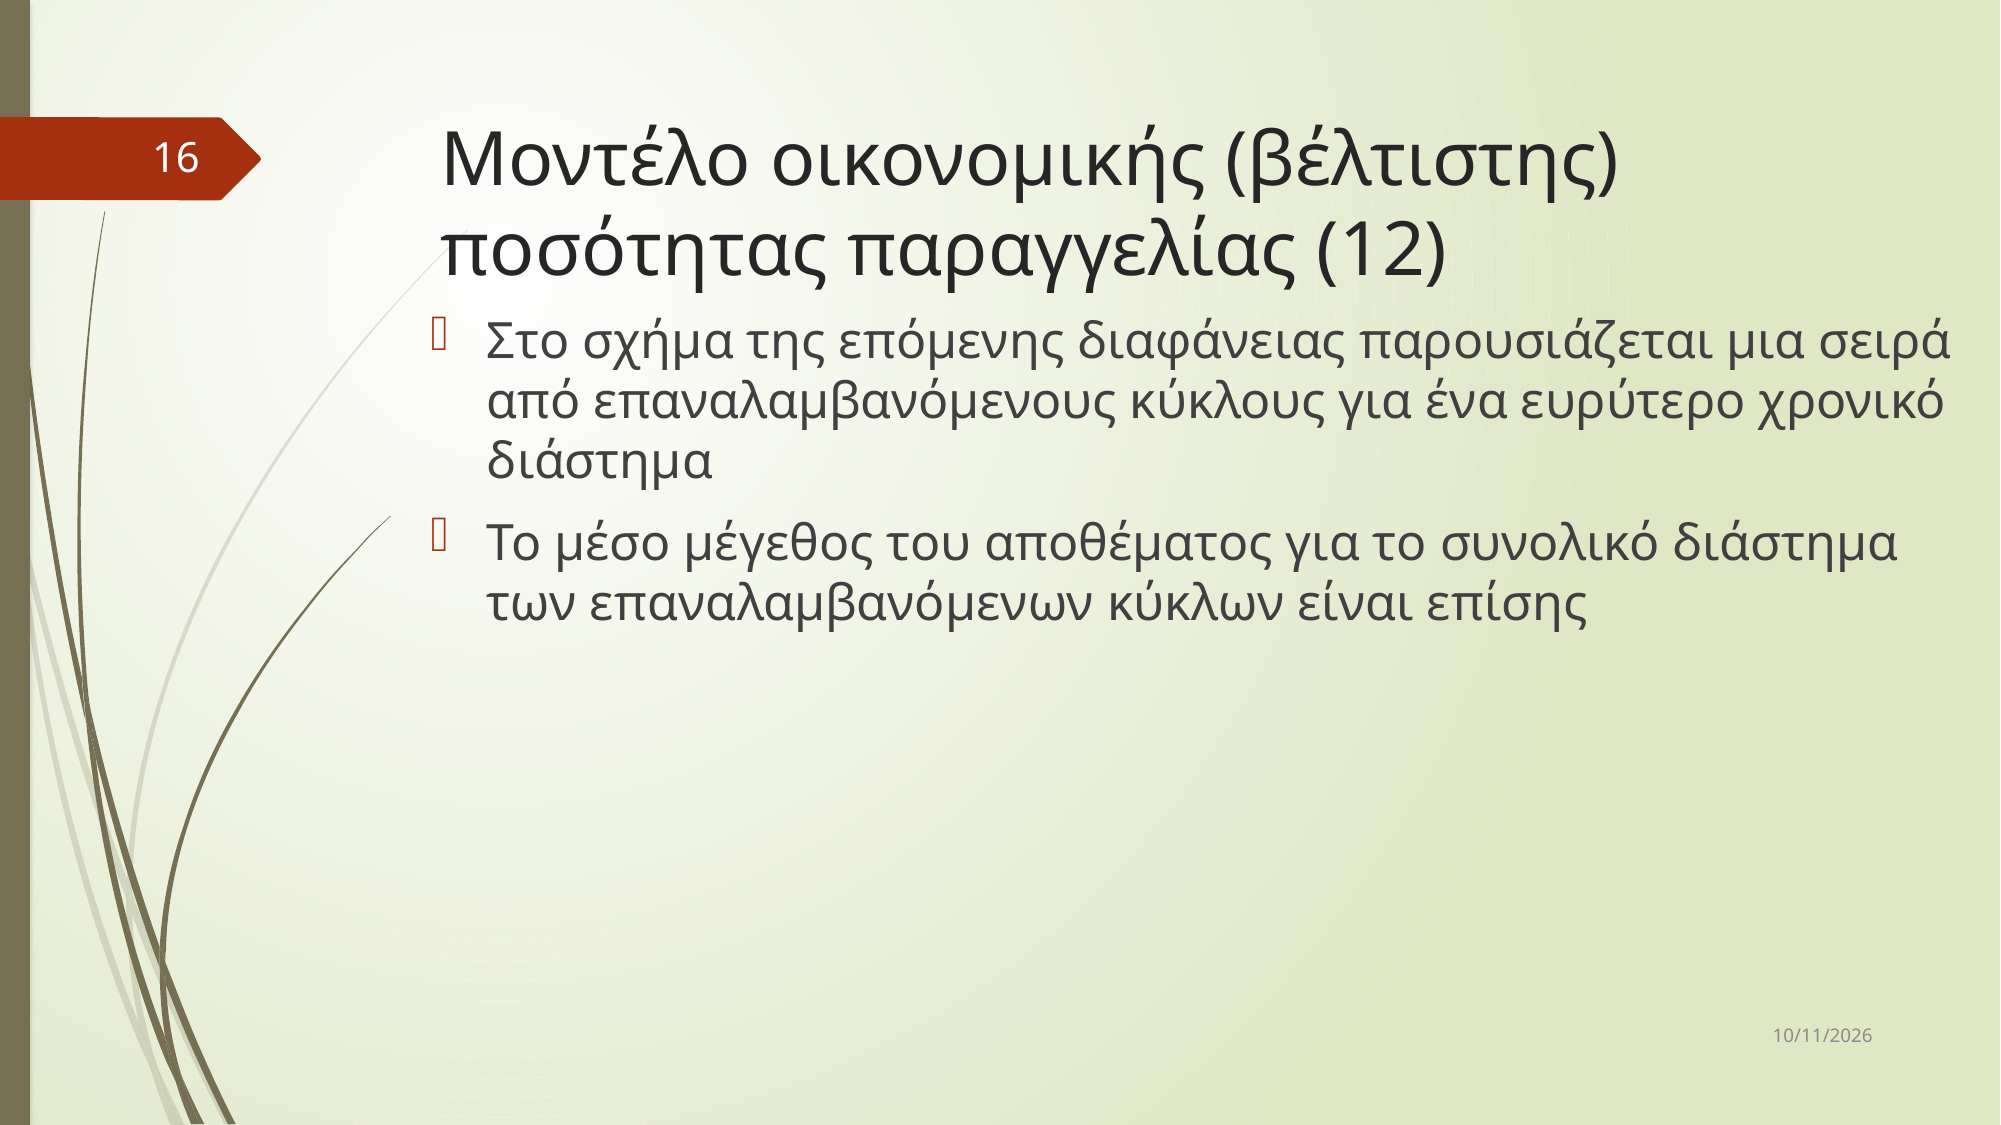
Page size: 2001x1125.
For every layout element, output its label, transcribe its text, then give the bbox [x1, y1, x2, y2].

title Μοντέλο οικονομικής (βέλτιστης) ποσότητας παραγγελίας (12) [425, 102, 1888, 313]
slide_number 16 [87, 129, 216, 190]
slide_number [1699, 1005, 1888, 1067]
